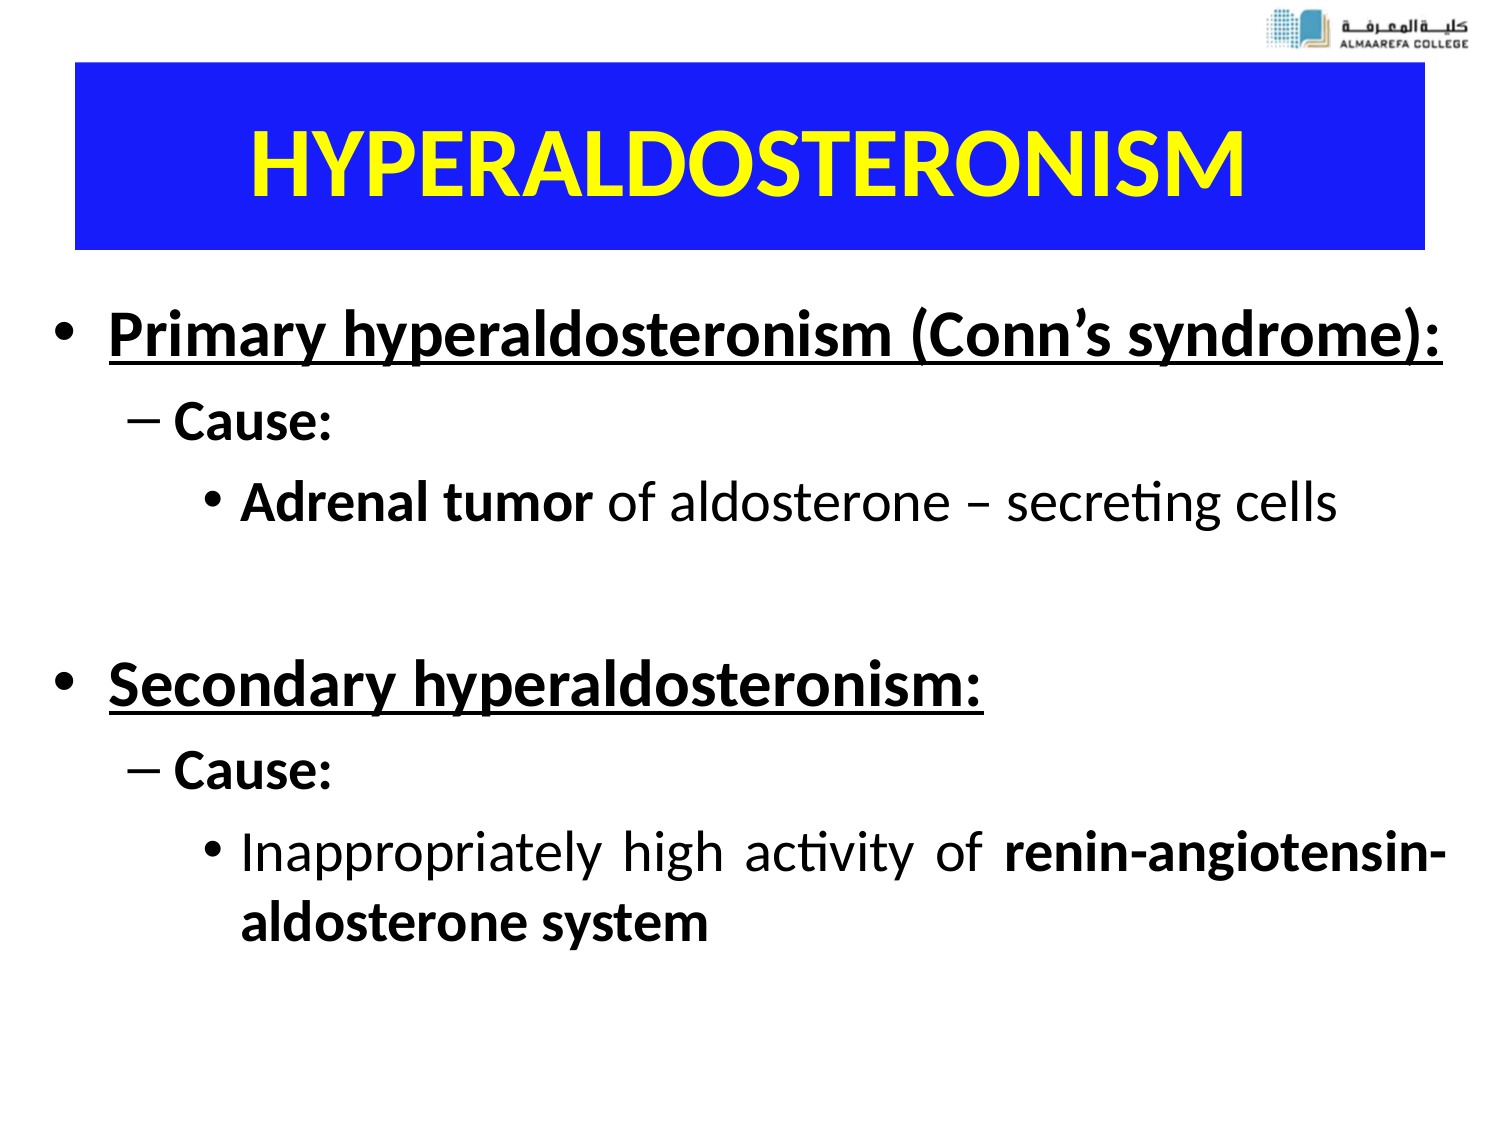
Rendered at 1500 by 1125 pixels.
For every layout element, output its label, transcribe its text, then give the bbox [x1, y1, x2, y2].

list Primary hyperaldosteronism (Conn’s syndrome): Cause: Adrenal tumor of aldosterone – secreting cells Secondary hyperaldosteronism: Cause: Inappropriately high activity of renin-angiotensin-aldosterone system [37, 282, 1463, 1025]
picture [1262, 0, 1473, 65]
title HYPERALDOSTERONISM [75, 62, 1425, 250]
